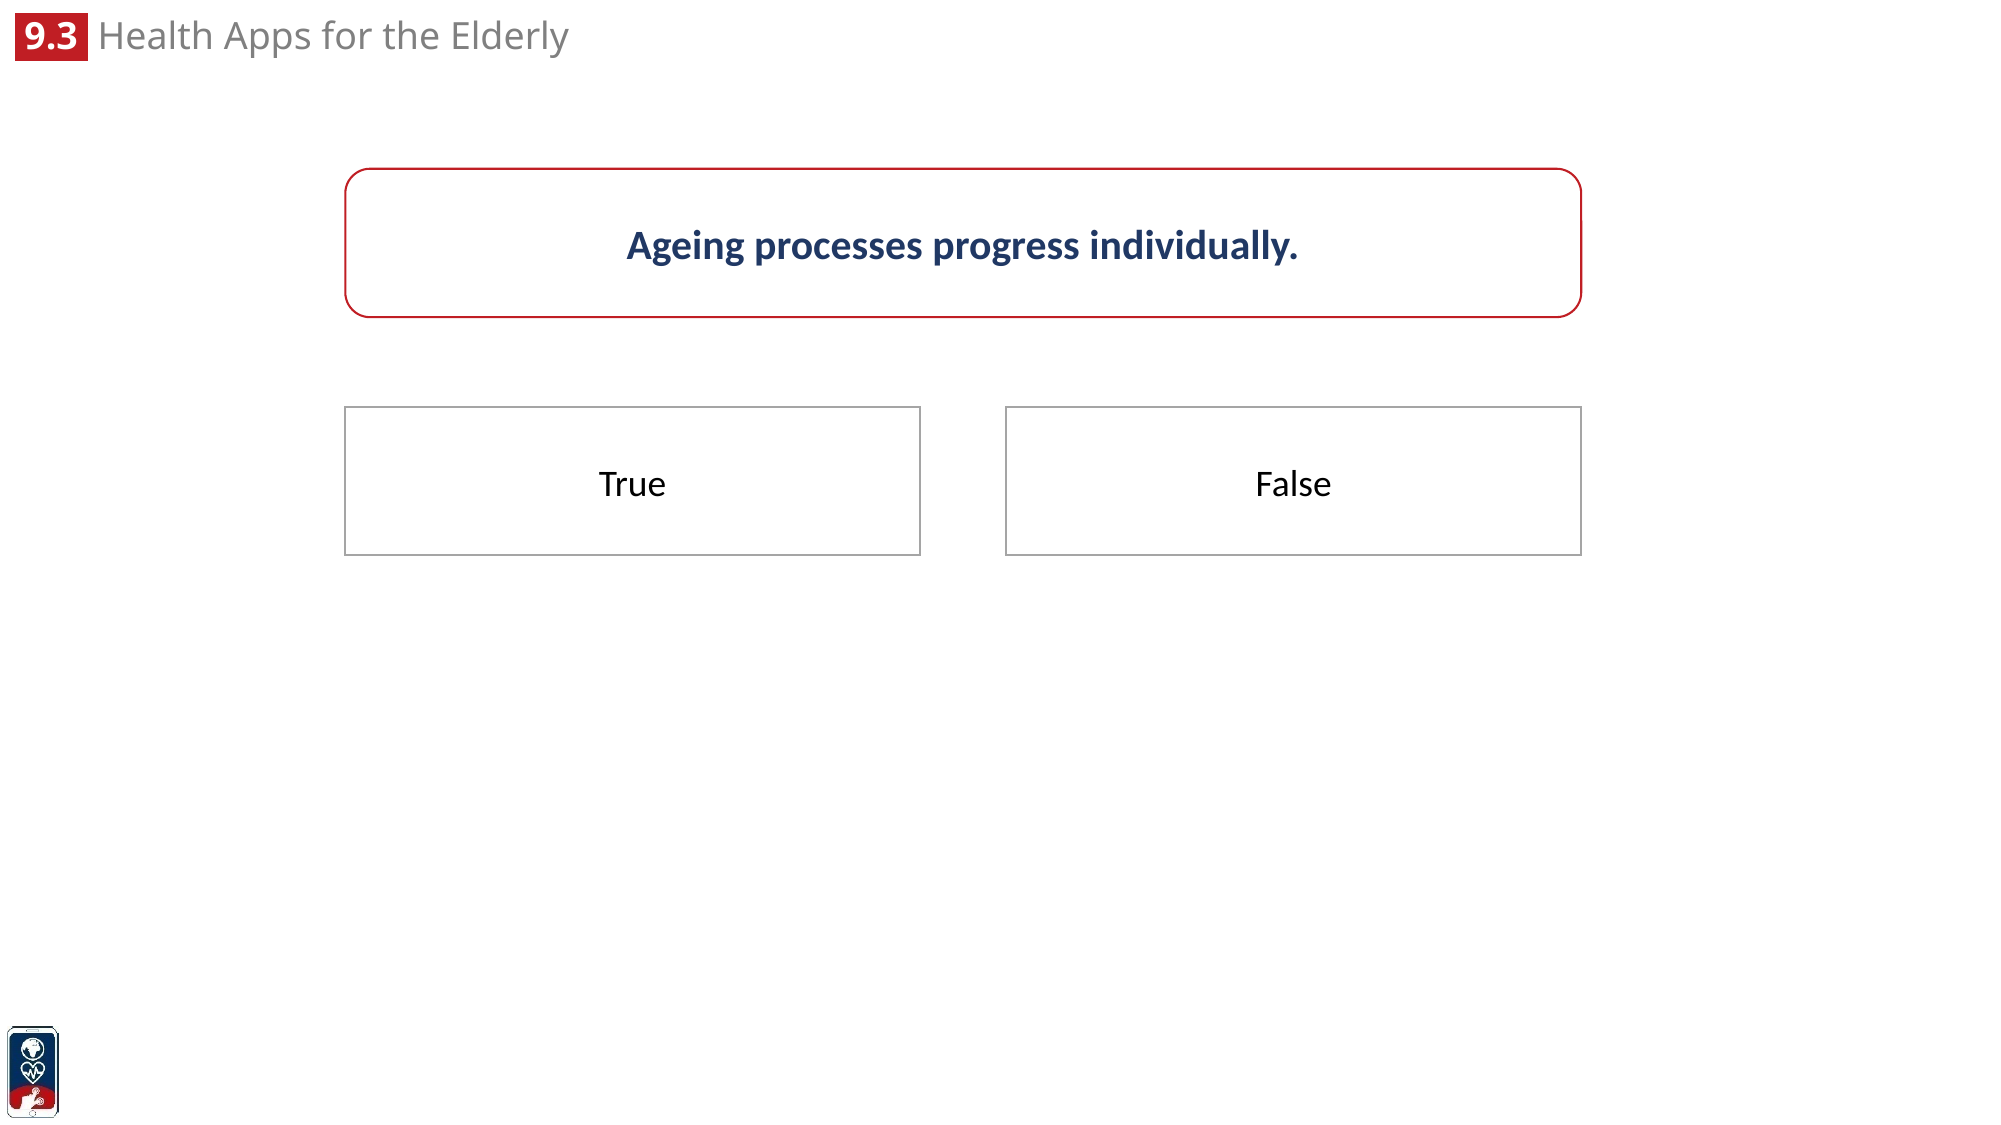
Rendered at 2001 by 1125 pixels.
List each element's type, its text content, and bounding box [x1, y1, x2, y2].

text_box True [344, 406, 921, 556]
picture [7, 1026, 59, 1118]
text_box False [1005, 406, 1582, 556]
text_box Ageing processes progress individually. [344, 167, 1583, 319]
